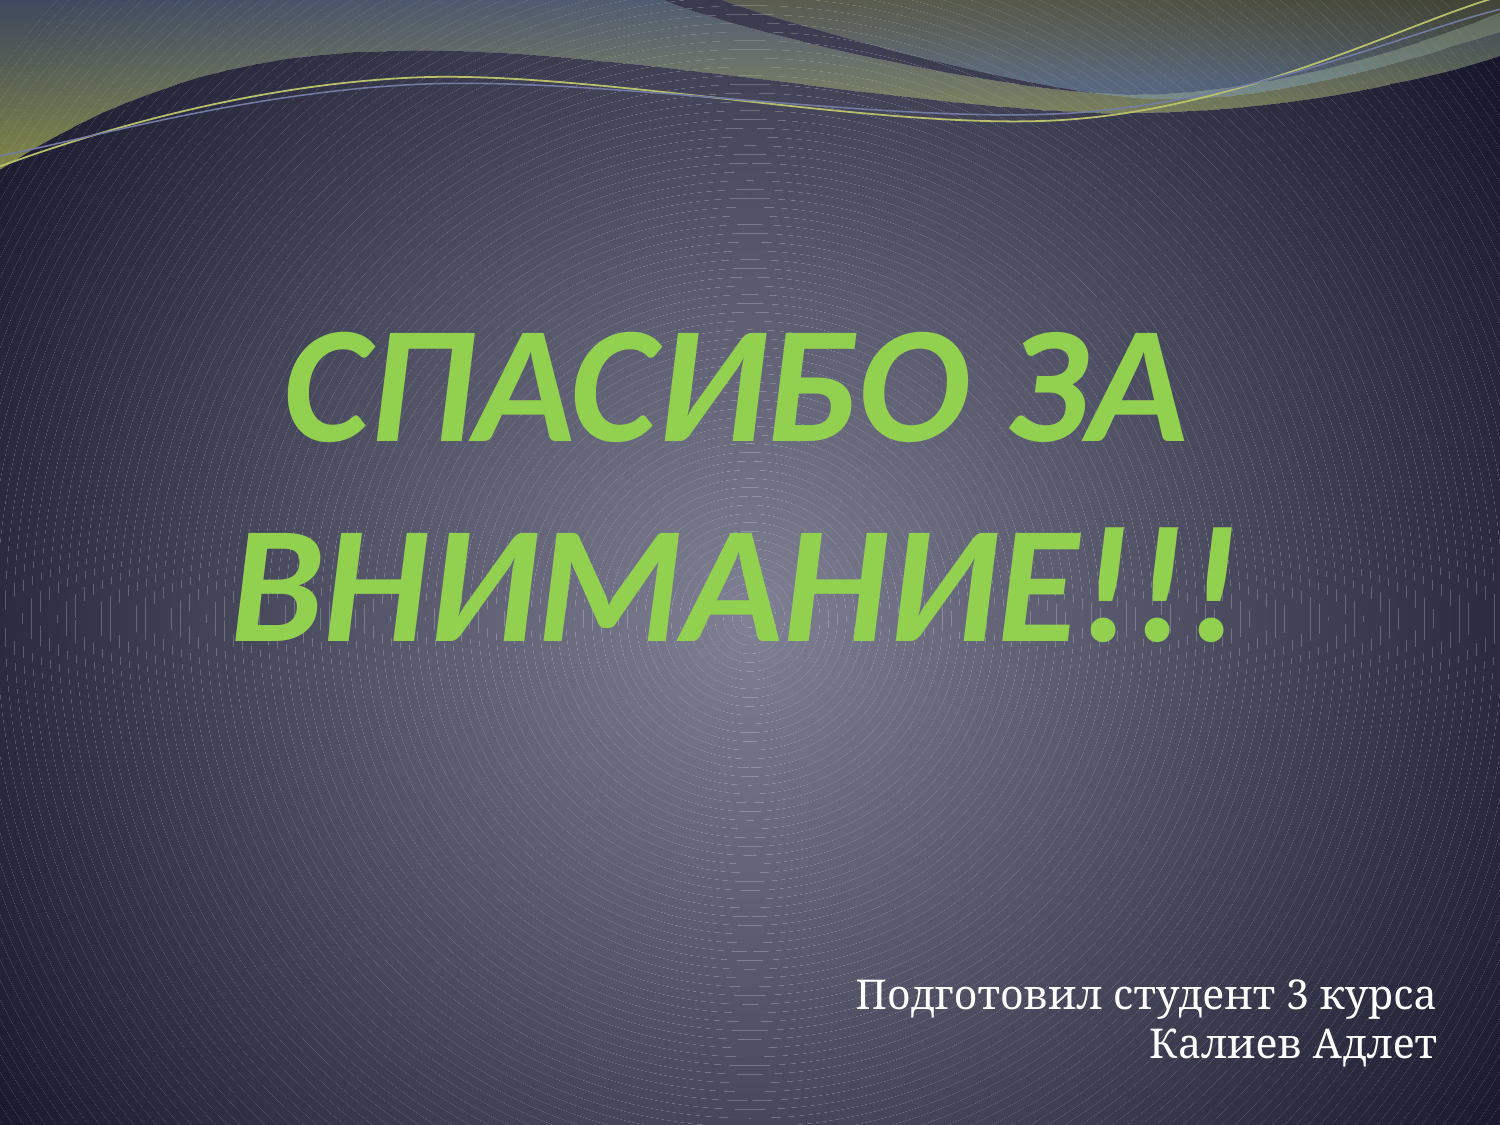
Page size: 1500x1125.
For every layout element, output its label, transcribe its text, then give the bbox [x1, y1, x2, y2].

title СПАСИБО ЗА ВНИМАНИЕ!!! [93, 375, 1382, 675]
subtitle Подготовил студент 3 курса Калиев Адлет [714, 960, 1447, 1075]
